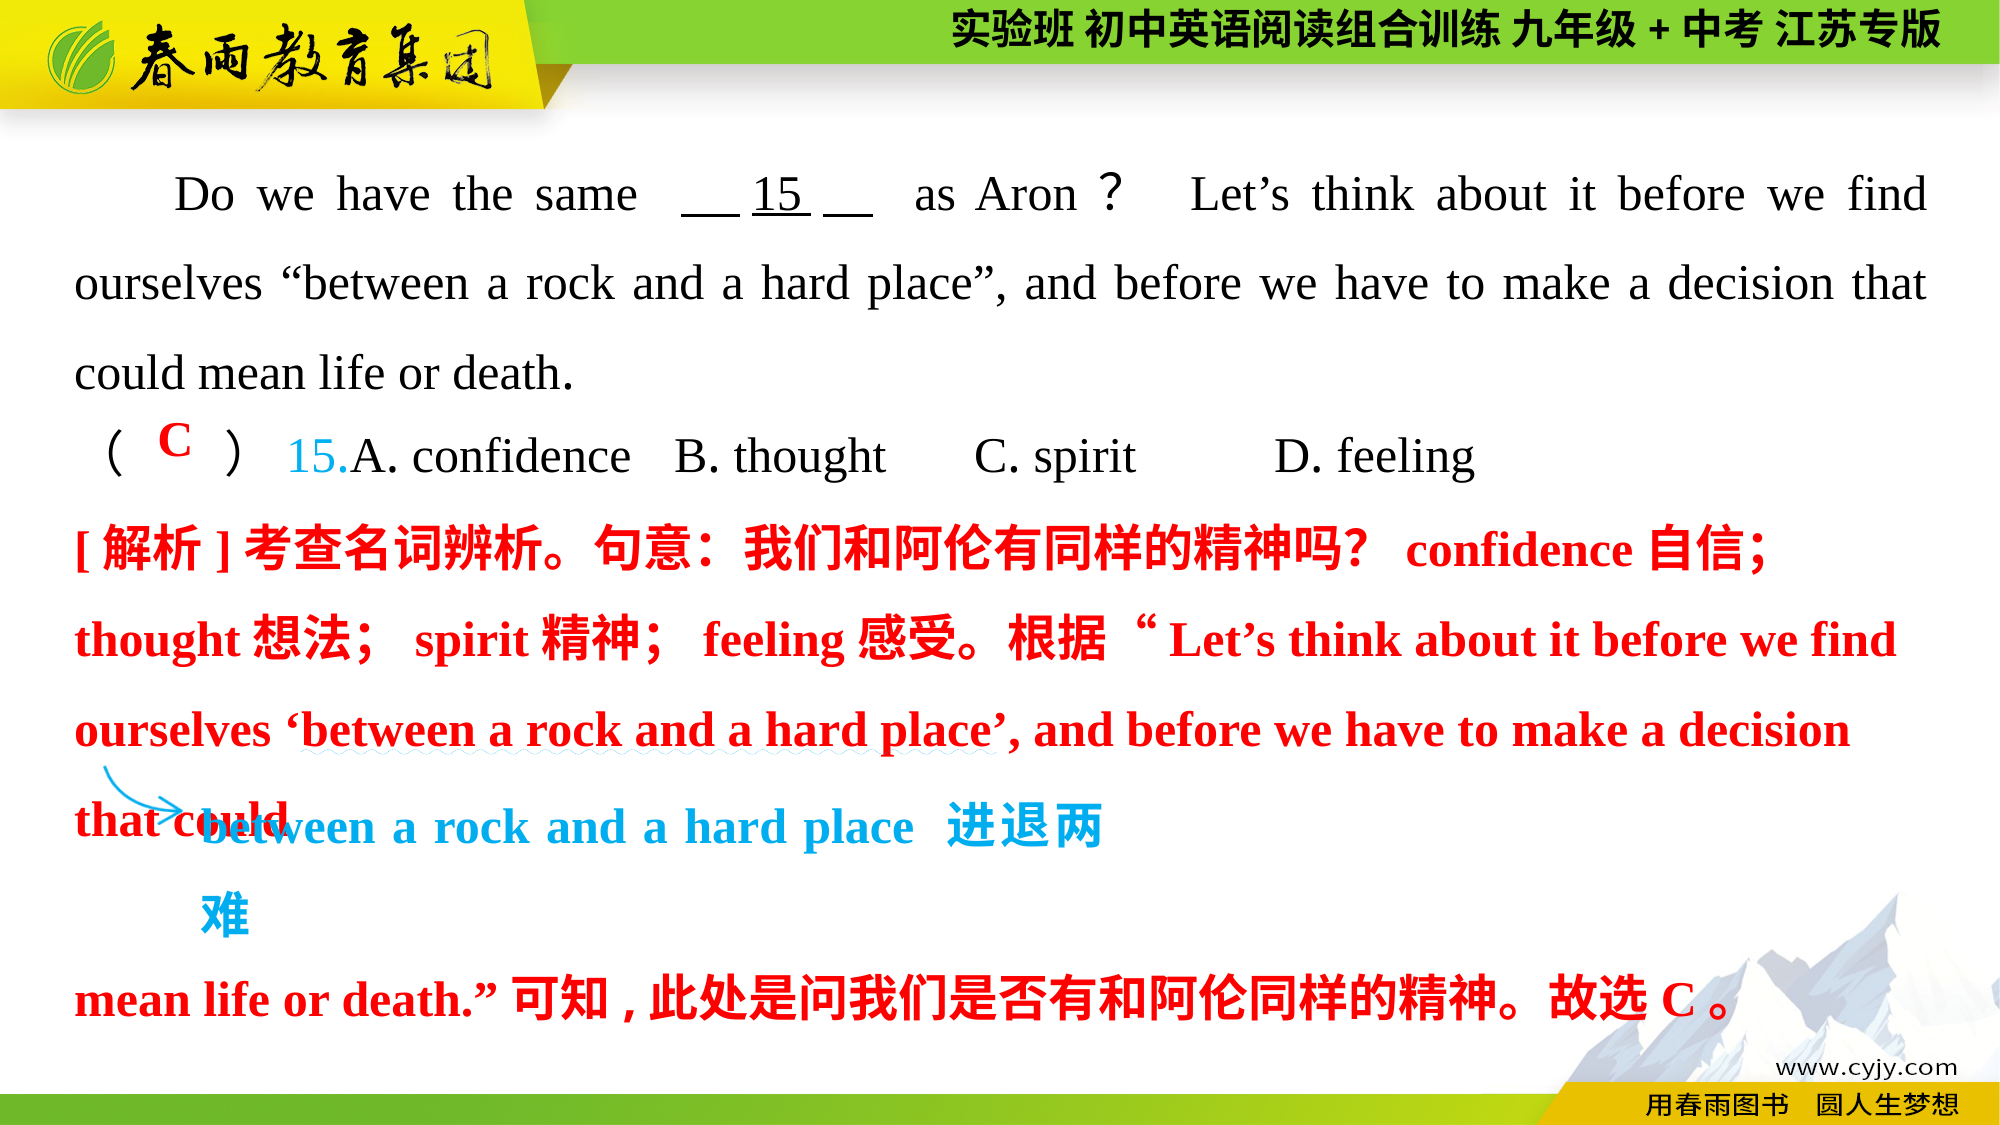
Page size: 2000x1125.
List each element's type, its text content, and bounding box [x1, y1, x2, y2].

text_box （ ）15.A. confidence B. thought C. spirit D. feeling [59, 385, 1944, 478]
text_box between a rock and a hard place 进退两难 [186, 756, 1120, 862]
text_box [解析]考查名词辨析。句意：我们和阿伦有同样的精神吗？confidence自信；thought想法；spirit精神；feeling感受。根据“Let’s think about it before we find ourselves ‘between a rock and a hard place’, and before we have to make a decision that could mean life or death.”可知,此处是问我们是否有和阿伦同样的精神。故选C。 [59, 478, 1944, 1034]
text_box C [142, 398, 209, 474]
picture [0, 0, 2000, 1125]
list Do we have the same 15 as Aron？ Let’s think about it before we find ourselves “between a rock and a hard place”, and before we have to make a decision that could mean life or death. [59, 122, 1944, 385]
